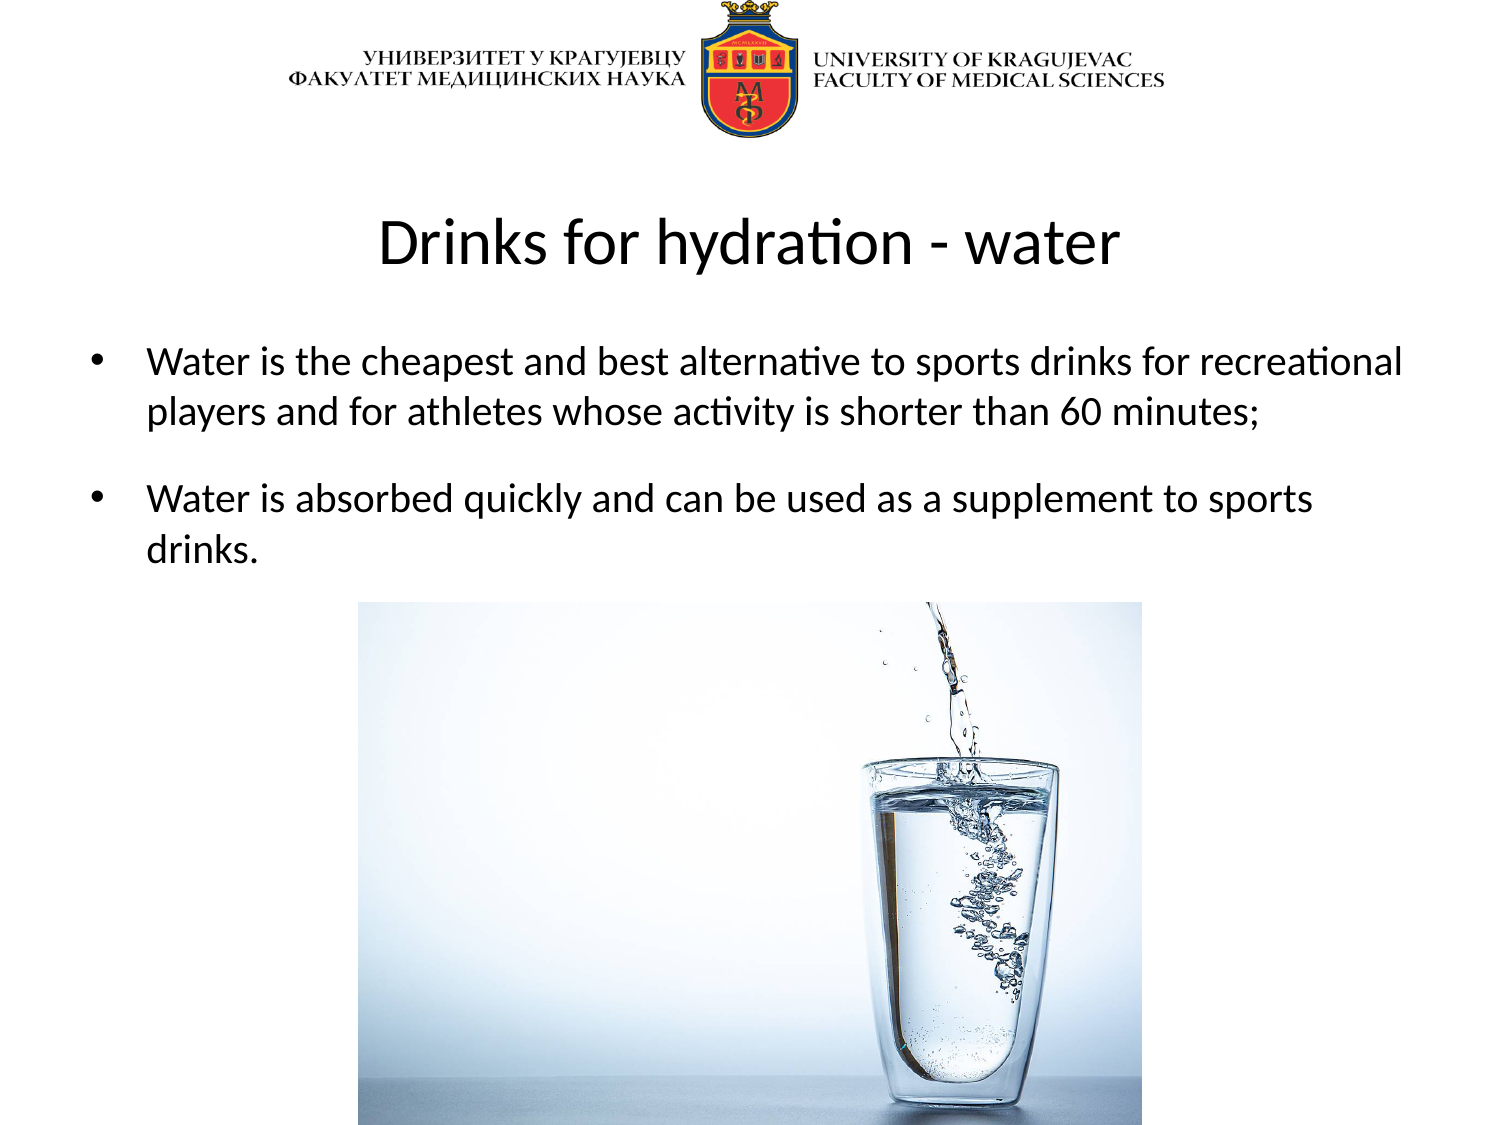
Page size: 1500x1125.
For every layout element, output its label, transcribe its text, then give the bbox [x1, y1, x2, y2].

picture [357, 602, 1143, 1125]
list Water is the cheapest and best alternative to sports drinks for recreational players and for athletes whose activity is shorter than 60 minutes; Water is absorbed quickly and can be used as a supplement to sports drinks. [74, 326, 1426, 1107]
title Drinks for hydration - water [74, 162, 1426, 315]
picture [289, 0, 1164, 138]
